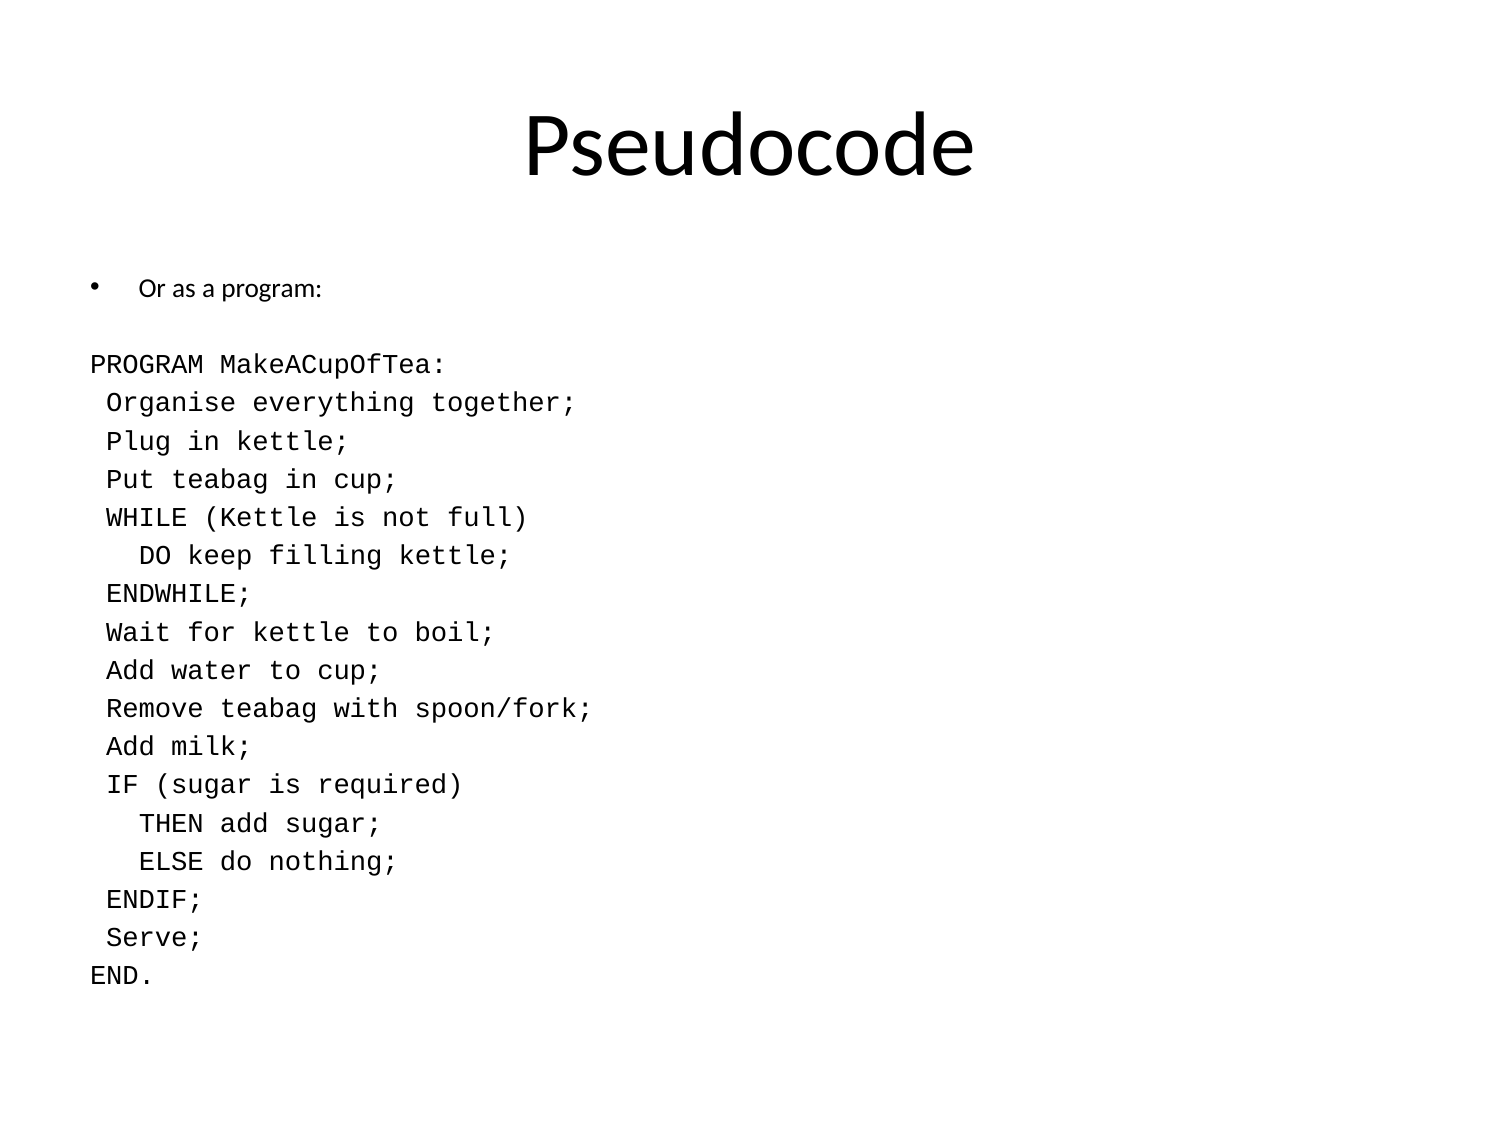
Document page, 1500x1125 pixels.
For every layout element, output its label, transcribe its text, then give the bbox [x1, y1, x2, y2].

list Or as a program: PROGRAM MakeACupOfTea: Organise everything together; Plug in kettle; Put teabag in cup; WHILE (Kettle is not full) DO keep filling kettle; ENDWHILE; Wait for kettle to boil; Add water to cup; Remove teabag with spoon/fork; Add milk; IF (sugar is required) THEN add sugar; ELSE do nothing; ENDIF; Serve; END. [75, 262, 1425, 1005]
title Pseudocode [75, 45, 1425, 233]
